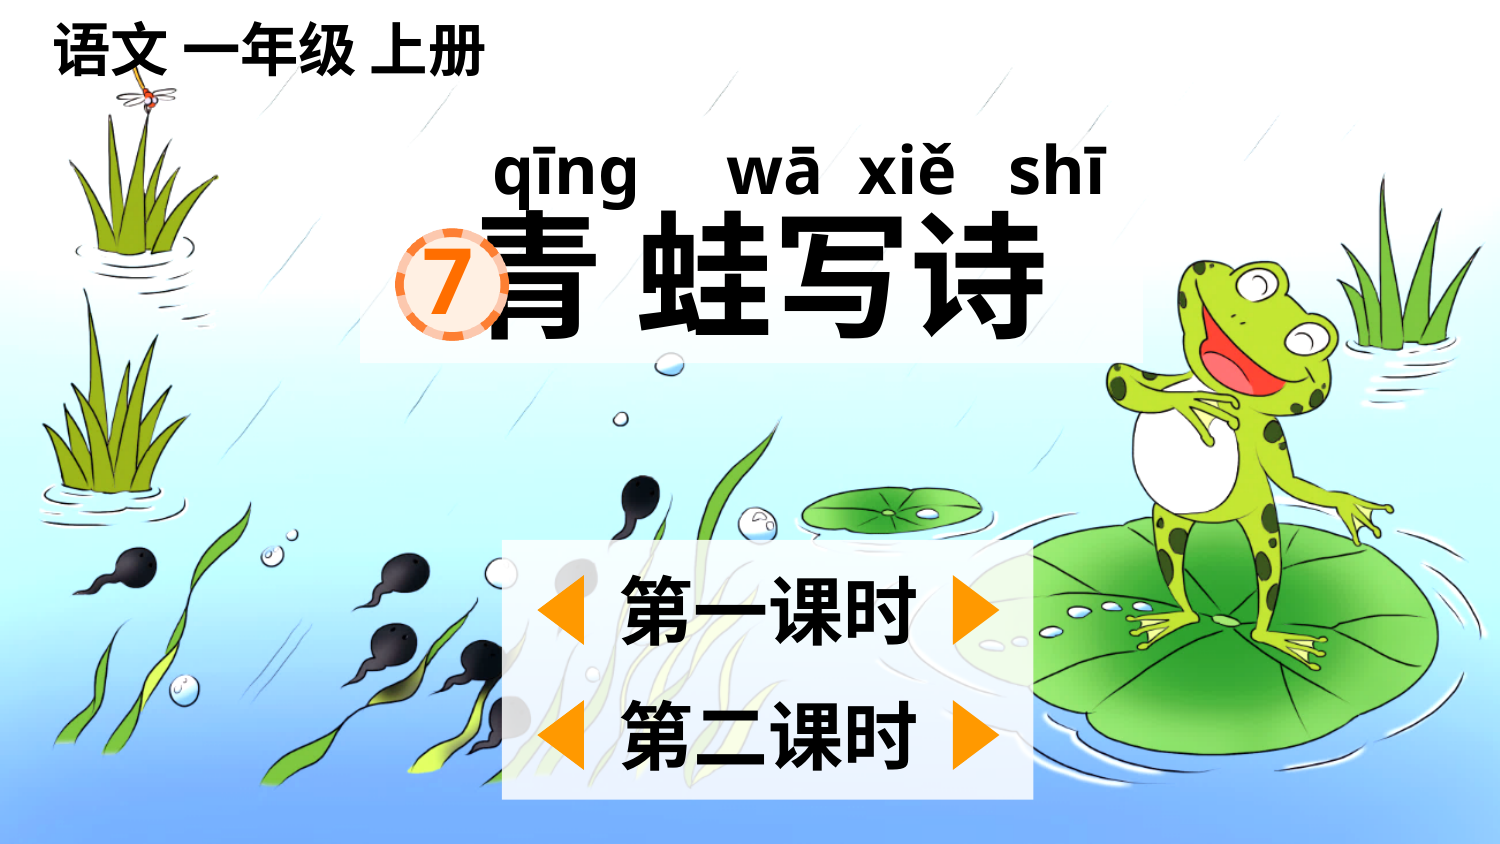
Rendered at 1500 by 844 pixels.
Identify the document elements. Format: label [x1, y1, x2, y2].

picture [0, 0, 1500, 844]
text_box [383, 215, 517, 351]
text_box [537, 681, 1000, 789]
text_box [537, 556, 1000, 663]
